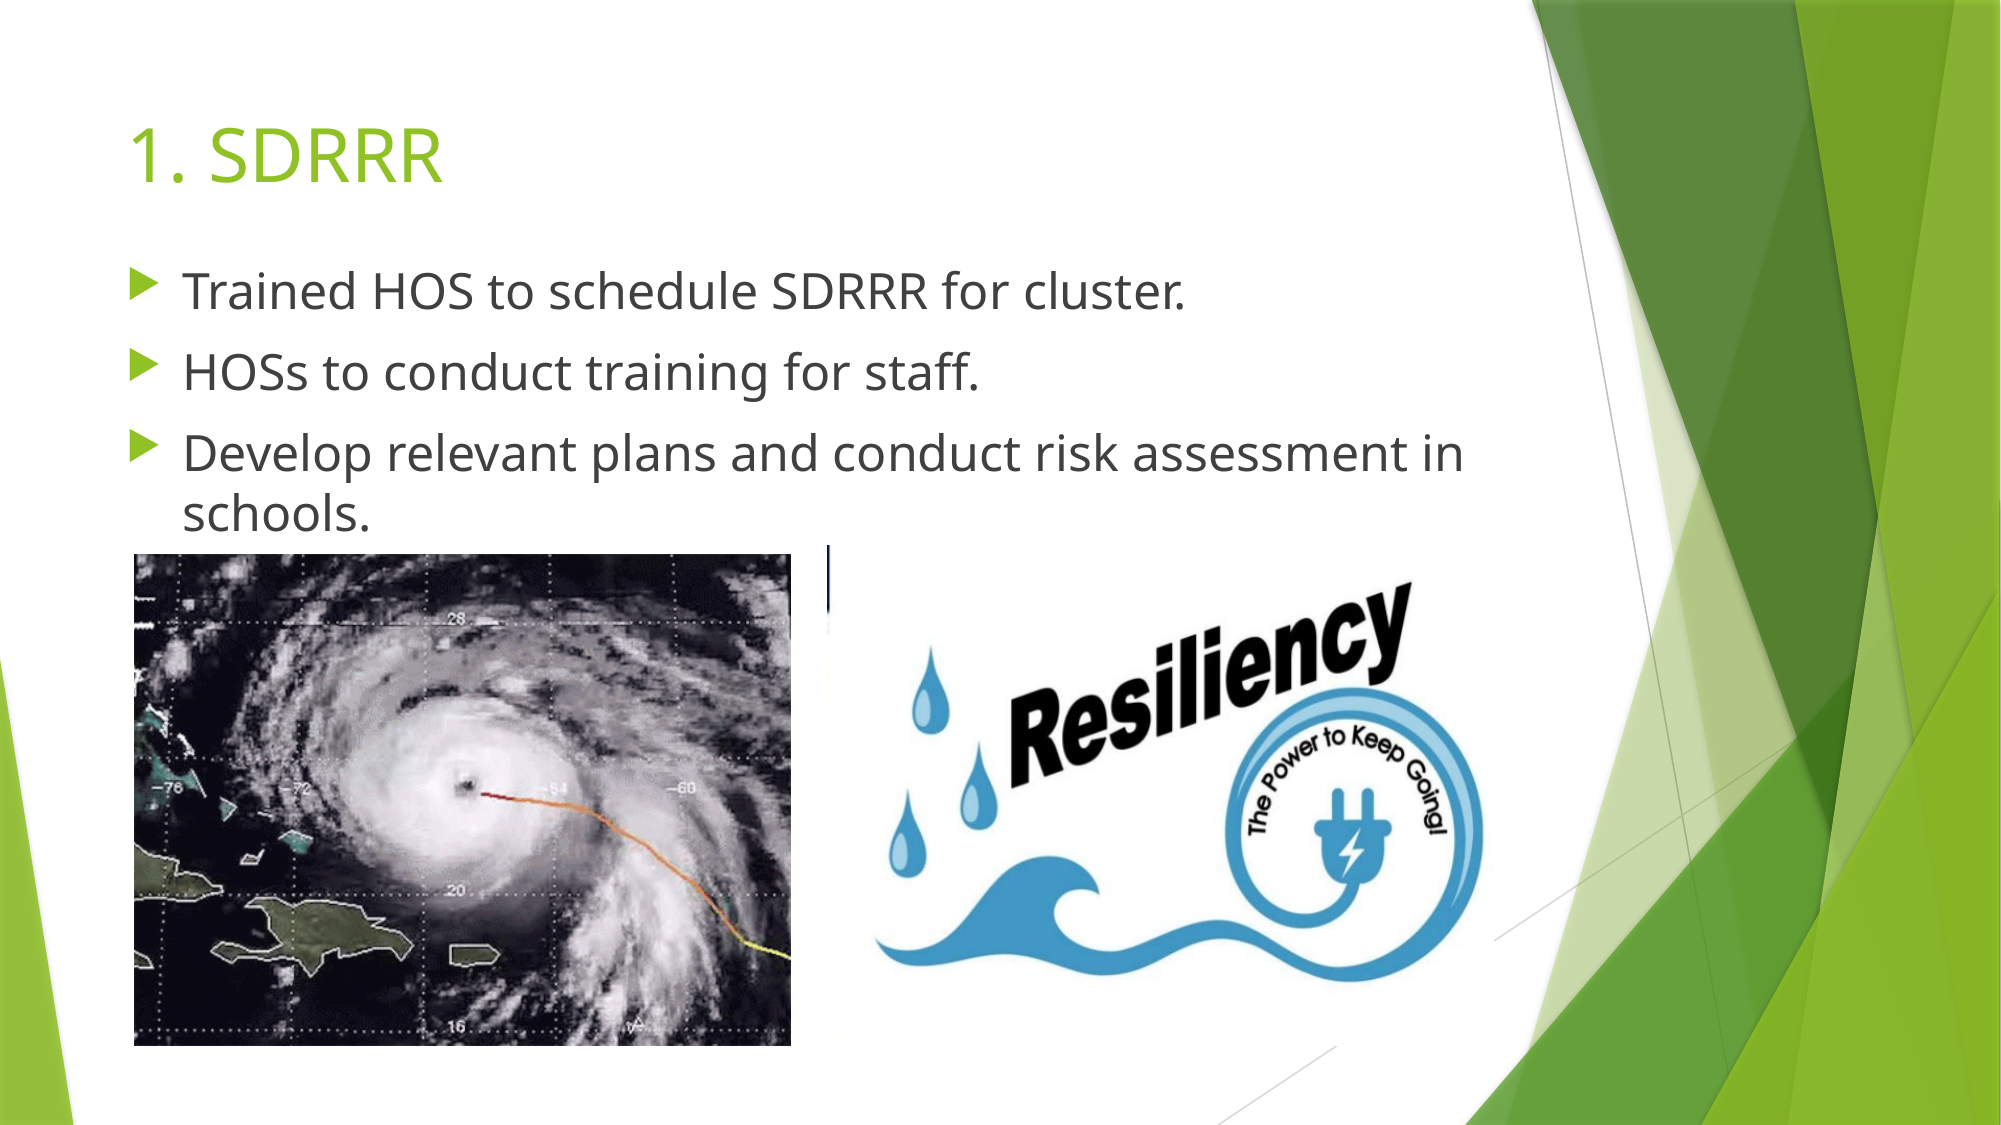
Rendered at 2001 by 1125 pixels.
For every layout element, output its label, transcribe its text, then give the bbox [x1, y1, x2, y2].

picture [826, 544, 1495, 1047]
title 1. SDRRR [111, 99, 1522, 251]
list Trained HOS to schedule SDRRR for cluster. HOSs to conduct training for staff. Develop relevant plans and conduct risk assessment in schools. [111, 251, 1522, 889]
picture [133, 554, 792, 1047]
